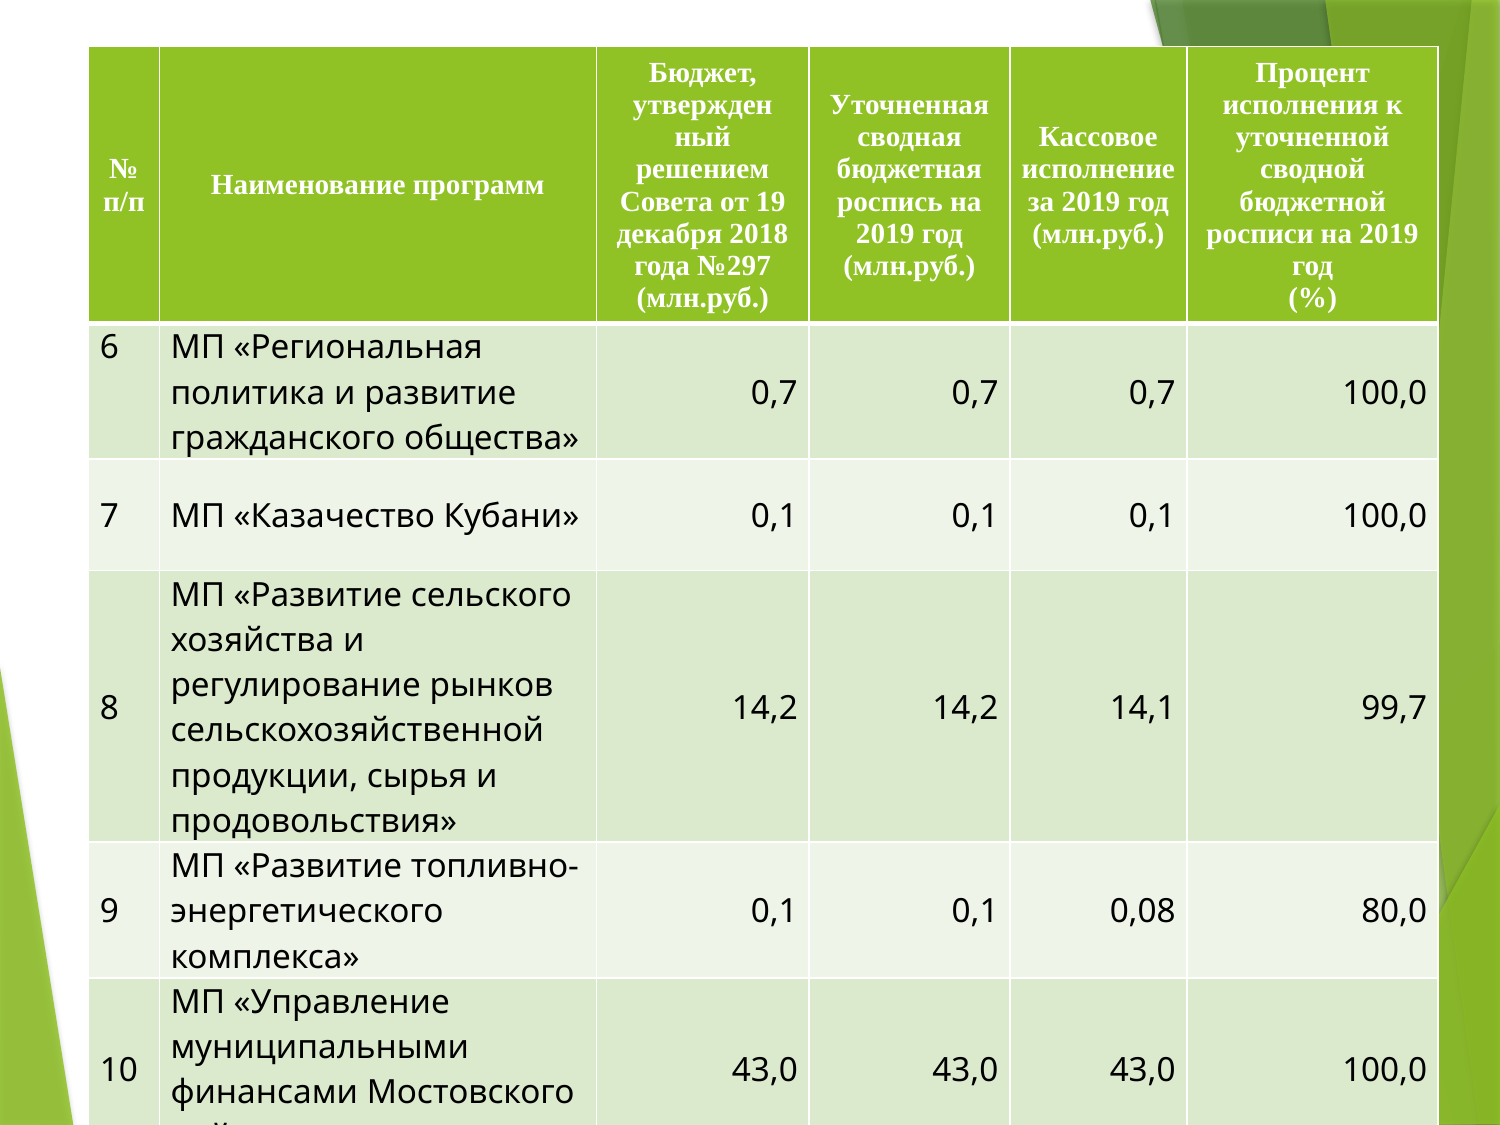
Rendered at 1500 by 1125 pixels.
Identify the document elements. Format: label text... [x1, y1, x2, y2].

table_header Бюджет, утвержден ный решением Совета от 19 декабря 2018 года №297 (млн.руб.) [597, 47, 808, 321]
table_header Уточненная сводная бюджетная роспись на 2019 год (млн.руб.) [810, 47, 1009, 321]
table_cell 43,0 [597, 979, 808, 1125]
table_header Наименование программ [160, 47, 596, 321]
table_cell 6 [89, 326, 159, 458]
table_cell 99,7 [1188, 571, 1437, 841]
table_cell 0,7 [810, 326, 1009, 458]
table_cell 0,1 [597, 460, 808, 570]
table_cell 0,1 [597, 843, 808, 977]
table_cell 8 [89, 571, 159, 841]
table_cell 14,1 [1011, 571, 1186, 841]
table_cell МП «Казачество Кубани» [160, 460, 596, 570]
table_cell 9 [89, 843, 159, 977]
table_cell 0,7 [597, 326, 808, 458]
table_cell 14,2 [810, 571, 1009, 841]
table_cell 43,0 [810, 979, 1009, 1125]
table_cell МП «Управление муниципальными финансами Мостовского района» [160, 979, 596, 1125]
table_cell 100,0 [1188, 326, 1437, 458]
table_cell 0,1 [810, 460, 1009, 570]
table_cell 80,0 [1188, 843, 1437, 977]
table_cell МП «Развитие сельского хозяйства и регулирование рынков сельскохозяйственной продукции, сырья и продовольствия» [160, 571, 596, 841]
table_cell МП «Региональная политика и развитие гражданского общества» [160, 326, 596, 458]
table_cell 0,1 [810, 843, 1009, 977]
table_cell 100,0 [1188, 460, 1437, 570]
table_cell 43,0 [1011, 979, 1186, 1125]
table_cell 0,08 [1011, 843, 1186, 977]
table_cell 7 [89, 460, 159, 570]
table_header Кассовое исполнение за 2019 год (млн.руб.) [1011, 47, 1186, 321]
table_header № п/п [89, 47, 159, 321]
table_cell 14,2 [597, 571, 808, 841]
table_cell 10 [89, 979, 159, 1125]
table_cell МП «Развитие топливно-энергетического комплекса» [160, 843, 596, 977]
table_header Процент исполнения к уточненной сводной бюджетной росписи на 2019 год (%) [1188, 47, 1437, 321]
table_cell 0,7 [1011, 326, 1186, 458]
table_cell 100,0 [1188, 979, 1437, 1125]
table_cell 0,1 [1011, 460, 1186, 570]
